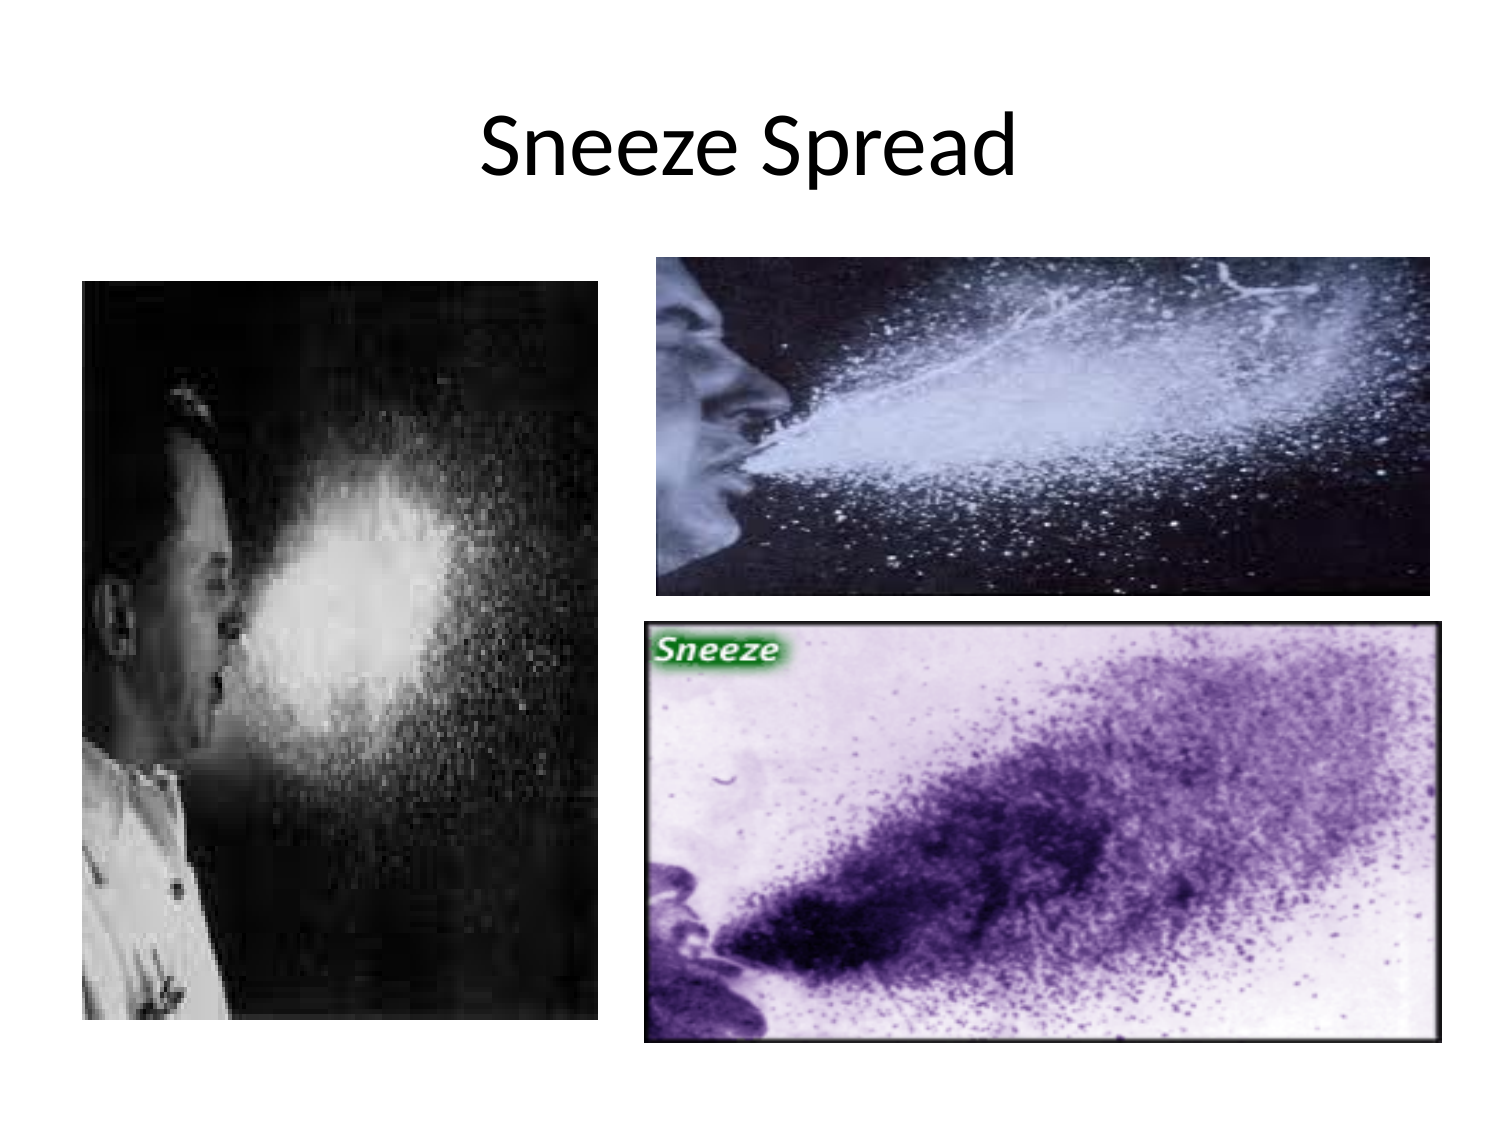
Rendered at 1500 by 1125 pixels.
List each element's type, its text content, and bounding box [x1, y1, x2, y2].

picture [655, 257, 1430, 597]
picture [81, 280, 598, 1020]
title Sneeze Spread [75, 45, 1425, 233]
picture [644, 620, 1442, 1044]
